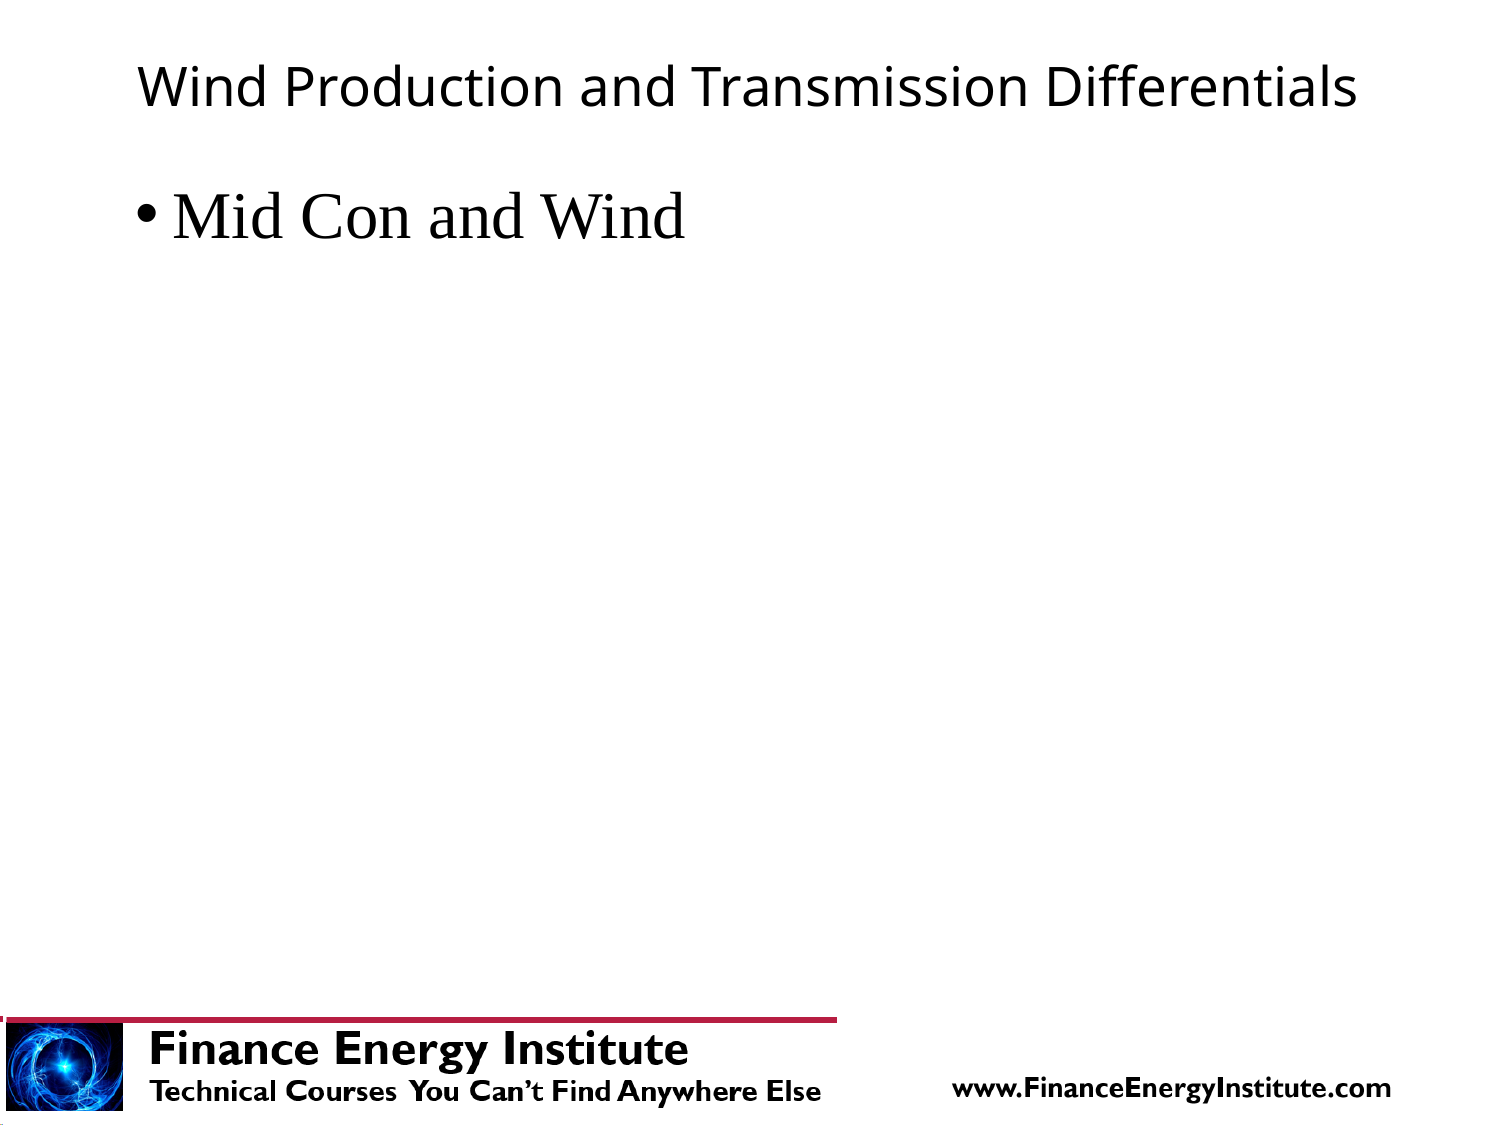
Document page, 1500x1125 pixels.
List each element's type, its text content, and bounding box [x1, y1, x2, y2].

picture [0, 1006, 837, 1125]
list Mid Con and Wind [120, 173, 1417, 980]
picture [947, 1071, 1400, 1108]
title Wind Production and Transmission Differentials [120, 32, 1378, 146]
